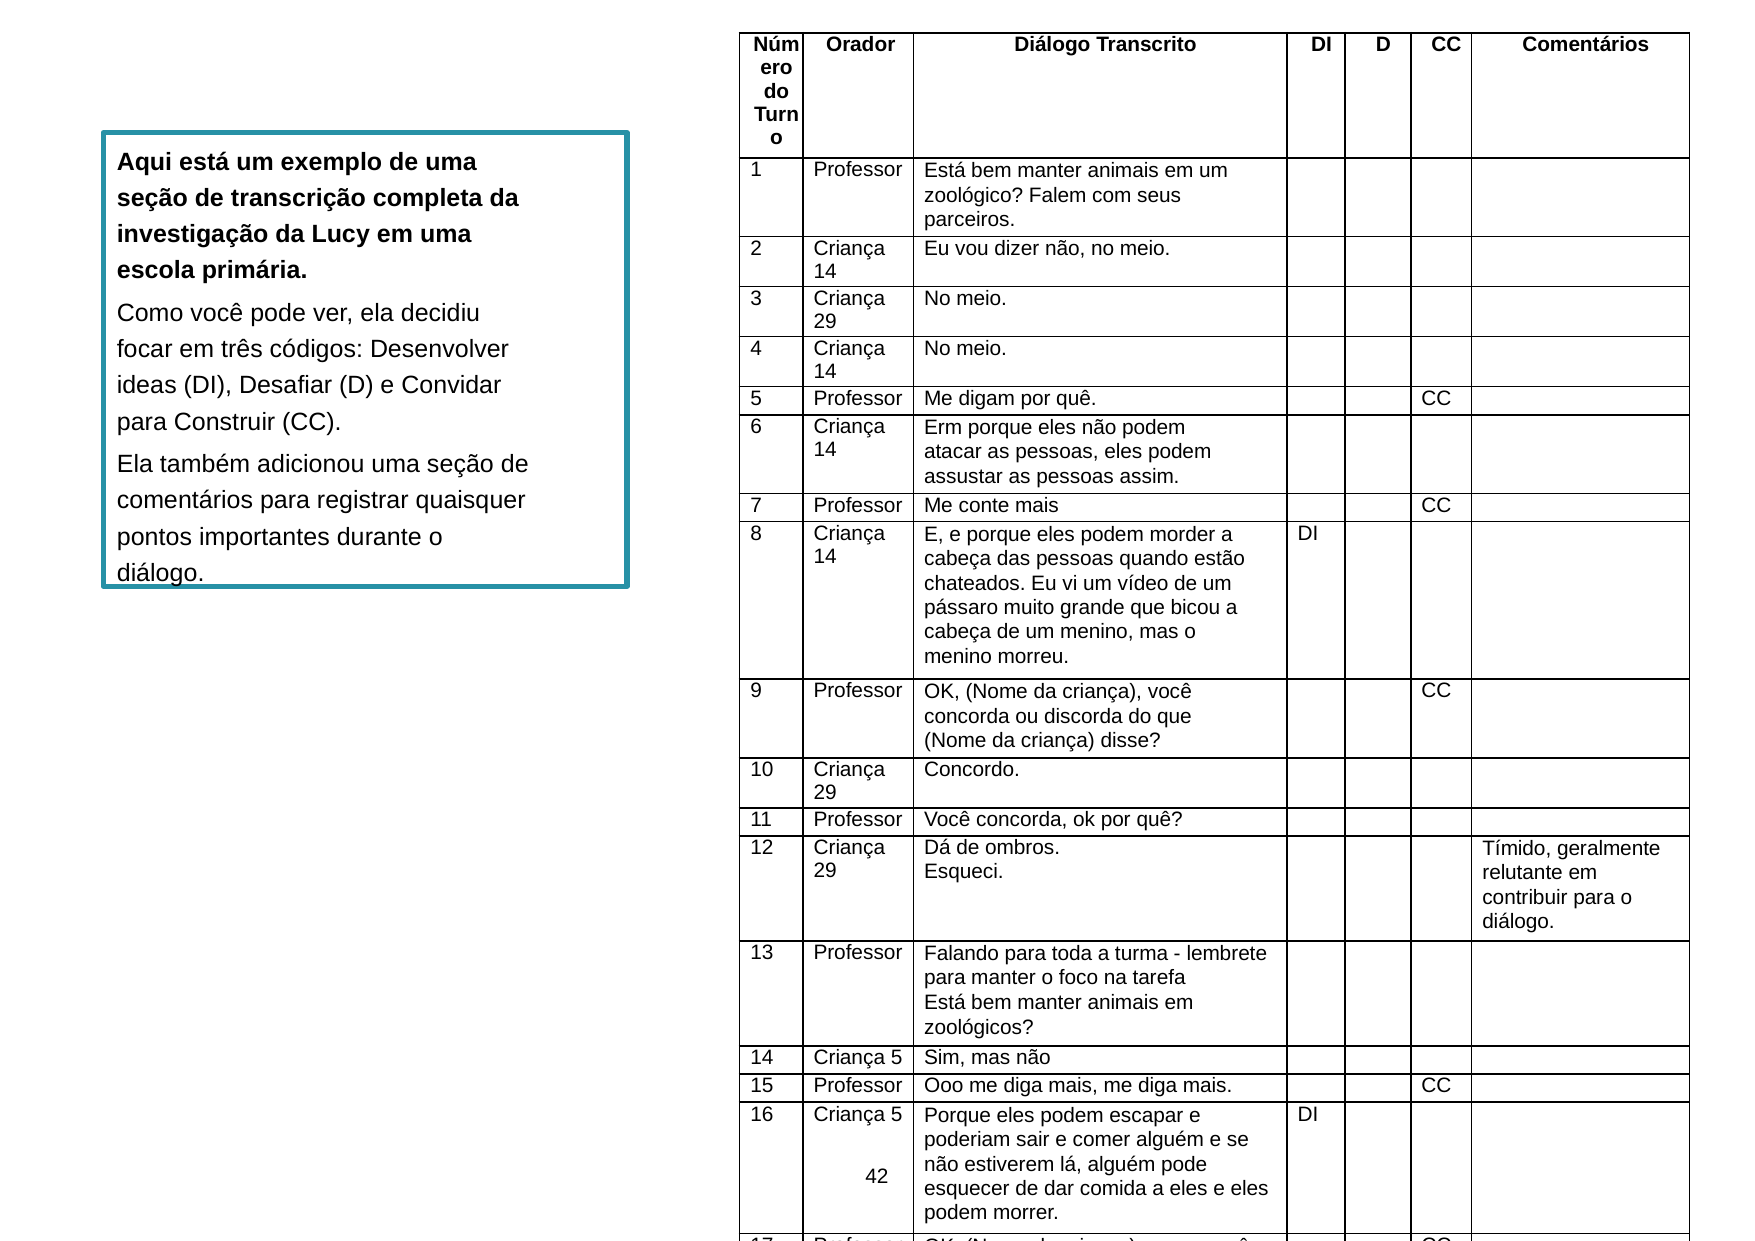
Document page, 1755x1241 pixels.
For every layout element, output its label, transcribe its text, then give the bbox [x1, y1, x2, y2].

table_cell Professor [804, 809, 913, 835]
table_cell OK, (Nome da criança), o que você acha do que (Nome da criança) acabou de dizer? [914, 1234, 1286, 1241]
table_cell [1412, 809, 1471, 835]
table_cell [1288, 237, 1344, 286]
table_cell [1472, 1103, 1689, 1233]
table_cell [1472, 337, 1689, 386]
table_cell 6 [740, 416, 802, 493]
table_cell [1346, 942, 1410, 1045]
table_cell [1346, 837, 1410, 940]
table_cell 15 [740, 1075, 802, 1101]
table_cell [1346, 1047, 1410, 1073]
table_header CC [1412, 34, 1471, 157]
table_cell Criança 5 [804, 1103, 913, 1233]
table_cell [1288, 1075, 1344, 1101]
table_cell E, e porque eles podem morder a cabeça das pessoas quando estão chateados. Eu vi um vídeo de um pássaro muito grande que bicou a cabeça de um menino, mas o menino morreu. [914, 522, 1286, 678]
table_cell OK, (Nome da criança), você concorda ou discorda do que (Nome da criança) disse? [914, 680, 1286, 757]
table_cell [1472, 759, 1689, 807]
table_cell Me conte mais [914, 494, 1286, 521]
table_cell [1412, 237, 1471, 286]
table_cell CC [1412, 387, 1471, 414]
table_cell [1472, 159, 1689, 236]
table_cell [1288, 1234, 1344, 1241]
table_cell [1472, 494, 1689, 521]
table_cell [1288, 942, 1344, 1045]
table_cell [1346, 287, 1410, 336]
table_cell Concordo. [914, 759, 1286, 807]
table_header Orador [804, 34, 913, 157]
table_cell Professor [804, 159, 913, 236]
table_cell No meio. [914, 337, 1286, 386]
table_header D [1346, 34, 1410, 157]
table_cell Ooo me diga mais, me diga mais. [914, 1075, 1286, 1101]
table_cell 10 [740, 759, 802, 807]
table_cell CC [1412, 494, 1471, 521]
table_cell [1412, 942, 1471, 1045]
table_cell Dá de ombros. Esqueci. [914, 837, 1286, 940]
table_cell Você concorda, ok por quê? [914, 809, 1286, 835]
table_cell CC [1412, 680, 1471, 757]
table_cell [1288, 387, 1344, 414]
table_cell Professor [804, 494, 913, 521]
table_cell 9 [740, 680, 802, 757]
table_cell 11 [740, 809, 802, 835]
table_cell [1288, 159, 1344, 236]
table_cell Criança 14 [804, 416, 913, 493]
table_cell [1412, 416, 1471, 493]
table_cell [1346, 416, 1410, 493]
table_cell [1472, 680, 1689, 757]
table_cell [1412, 337, 1471, 386]
table_cell [1346, 1075, 1410, 1101]
table_cell [1472, 387, 1689, 414]
table_cell Professor [804, 942, 913, 1045]
table_cell [1346, 159, 1410, 236]
table_cell DI [1288, 1103, 1344, 1233]
table_cell 7 [740, 494, 802, 521]
table_cell [1412, 1103, 1471, 1233]
table_cell [1346, 1234, 1410, 1241]
table_cell [1472, 522, 1689, 678]
table_cell [1472, 1234, 1689, 1241]
table_cell [1472, 237, 1689, 286]
table_cell [1288, 680, 1344, 757]
table_header Comentários [1472, 34, 1689, 157]
table_cell [1346, 387, 1410, 414]
table_cell 5 [740, 387, 802, 414]
table_header Diálogo Transcrito [914, 34, 1286, 157]
table_cell [1288, 1047, 1344, 1073]
table_cell [1412, 159, 1471, 236]
table_cell [1288, 337, 1344, 386]
table_cell DI [1288, 522, 1344, 678]
table_cell [1412, 287, 1471, 336]
table_cell [1288, 494, 1344, 521]
table_cell [1346, 1103, 1410, 1233]
table_cell [1288, 837, 1344, 940]
table_cell [1288, 416, 1344, 493]
table_cell Criança 29 [804, 837, 913, 940]
table_cell [1472, 1075, 1689, 1101]
table_cell [1346, 680, 1410, 757]
table_cell Eu vou dizer não, no meio. [914, 237, 1286, 286]
table_cell 2 [740, 237, 802, 286]
table_cell Professor [804, 680, 913, 757]
table_cell CC [1412, 1075, 1471, 1101]
table_header Número do Turno [740, 34, 802, 157]
table_cell Falando para toda a turma - lembrete para manter o foco na tarefa Está bem manter animais em zoológicos? [914, 942, 1286, 1045]
table_cell [1288, 809, 1344, 835]
table_cell 1 [740, 159, 802, 236]
table_cell 8 [740, 522, 802, 678]
table_cell [1472, 809, 1689, 835]
table_cell [1472, 942, 1689, 1045]
table_cell 16 [740, 1103, 802, 1233]
table_cell 4 [740, 337, 802, 386]
table_cell [1288, 759, 1344, 807]
table_cell Criança 29 [804, 759, 913, 807]
table_cell 13 [740, 942, 802, 1045]
table_cell [1346, 494, 1410, 521]
table_cell Criança 5 [804, 1047, 913, 1073]
table_cell 17 [740, 1234, 802, 1241]
table_cell Está bem manter animais em um zoológico? Falem com seus parceiros. [914, 159, 1286, 236]
table_cell [1412, 837, 1471, 940]
table_cell [1288, 287, 1344, 336]
table_cell [1346, 337, 1410, 386]
table_cell [1346, 237, 1410, 286]
table_cell No meio. [914, 287, 1286, 336]
table_cell Porque eles podem escapar e poderiam sair e comer alguém e se não estiverem lá, alguém pode esquecer de dar comida a eles e eles podem morrer. [914, 1103, 1286, 1233]
table_cell [1472, 1047, 1689, 1073]
table_cell Professor [804, 1075, 913, 1101]
table_cell [1412, 759, 1471, 807]
table_cell 3 [740, 287, 802, 336]
table_cell Criança 29 [804, 287, 913, 336]
table_cell [1346, 809, 1410, 835]
table_header DI [1288, 34, 1344, 157]
table_cell Criança 14 [804, 522, 913, 678]
table_cell Erm porque eles não podem atacar as pessoas, eles podem assustar as pessoas assim. [914, 416, 1286, 493]
table_cell [1472, 287, 1689, 336]
table_cell 14 [740, 1047, 802, 1073]
table_cell [1472, 416, 1689, 493]
table_cell Tímido, geralmente relutante em contribuir para o diálogo. [1472, 837, 1689, 940]
table_cell [1346, 759, 1410, 807]
table_cell Criança 14 [804, 237, 913, 286]
table_cell Criança 14 [804, 337, 913, 386]
table_cell [1412, 1047, 1471, 1073]
table_cell 12 [740, 837, 802, 940]
table_cell Me digam por quê. [914, 387, 1286, 414]
table_cell Professor [804, 387, 913, 414]
table_cell [1412, 522, 1471, 678]
text_box Aqui está um exemplo de uma seção de transcrição completa da investigação da Lucy em uma escola primária. Como você pode ver, ela decidiu focar em três códigos: Desenvolver ideas (DI), Desafiar (D) e Convidar para Construir (CC). Ela também adicionou uma seção de comentários para registrar quaisquer pontos importantes durante o diálogo. [103, 132, 628, 587]
table_cell [1346, 522, 1410, 678]
table_cell Professor [804, 1234, 913, 1241]
table_cell Sim, mas não [914, 1047, 1286, 1073]
table_cell CC [1412, 1234, 1471, 1241]
